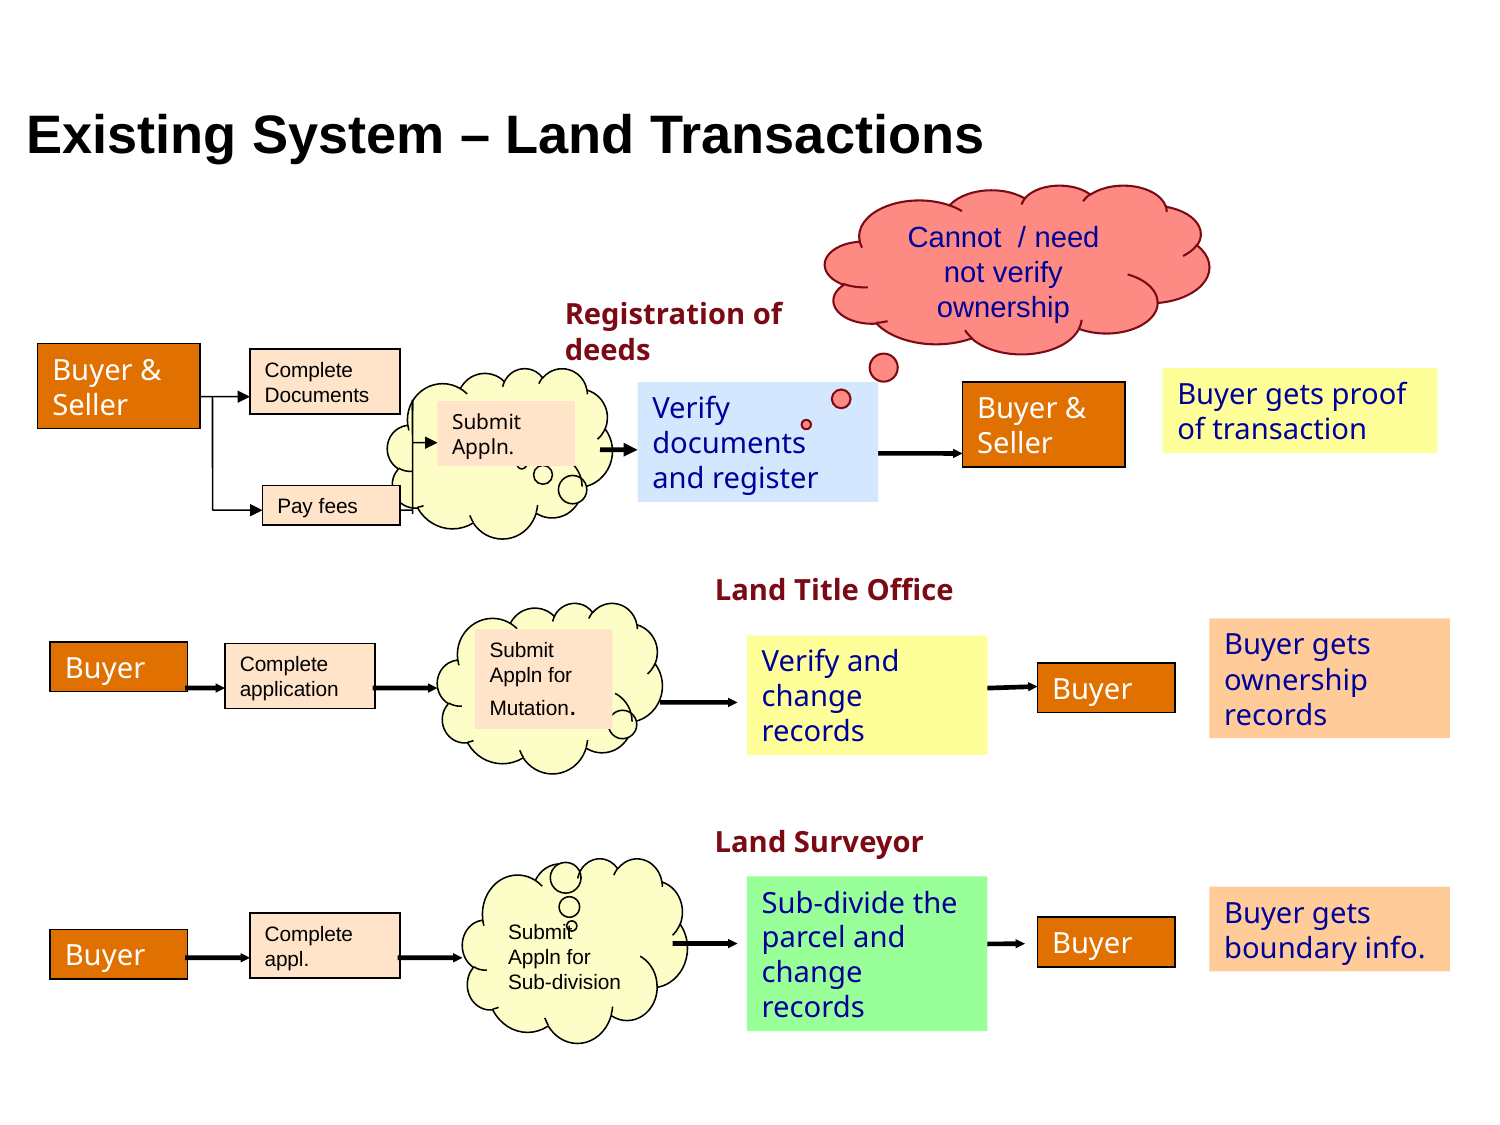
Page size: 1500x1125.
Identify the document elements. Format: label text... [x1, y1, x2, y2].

text_box Complete Documents [249, 349, 400, 414]
text_box [988, 682, 1037, 691]
text_box [399, 953, 463, 962]
text_box [437, 603, 663, 774]
text_box Land Title Office [699, 563, 1025, 614]
text_box [599, 443, 637, 456]
text_box Sub-divide the parcel and change records [746, 876, 988, 1032]
text_box [988, 939, 1025, 948]
text_box Registration of deeds [549, 288, 847, 374]
text_box Buyer gets ownership records [1209, 618, 1450, 739]
text_box Buyer & Seller [962, 382, 1125, 467]
text_box Land Surveyor [699, 815, 1063, 866]
text_box Pay fees [262, 485, 400, 526]
text_box Verify documents and register [637, 382, 879, 502]
text_box Buyer gets boundary info. [1209, 886, 1450, 972]
text_box Submit Appln for Mutation. [474, 629, 613, 729]
text_box [387, 401, 412, 508]
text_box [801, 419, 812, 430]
text_box Buyer [49, 929, 188, 980]
text_box [412, 436, 438, 449]
text_box Buyer & Seller [37, 343, 200, 429]
text_box [662, 698, 738, 707]
text_box [213, 390, 250, 403]
title Existing System – Land Transactions [26, 99, 1472, 224]
text_box Cannot / need not verify ownership [869, 353, 898, 382]
text_box Verify and change records [746, 635, 988, 755]
text_box Cannot / need not verify ownership [824, 185, 1210, 355]
text_box Complete appl. [249, 913, 400, 978]
text_box Buyer [1037, 917, 1175, 967]
text_box Complete application [224, 643, 375, 709]
text_box Buyer [49, 641, 188, 692]
text_box [879, 449, 963, 458]
text_box Submit Appln. [437, 401, 575, 466]
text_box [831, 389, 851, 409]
text_box Buyer [1037, 662, 1175, 713]
text_box [187, 953, 250, 962]
text_box [187, 683, 226, 693]
text_box [374, 683, 438, 693]
text_box Buyer gets proof of transaction [1162, 368, 1438, 453]
text_box Submit Appln for Sub-division [462, 858, 688, 1044]
text_box [413, 368, 613, 540]
text_box [674, 939, 738, 948]
text_box [212, 503, 263, 517]
